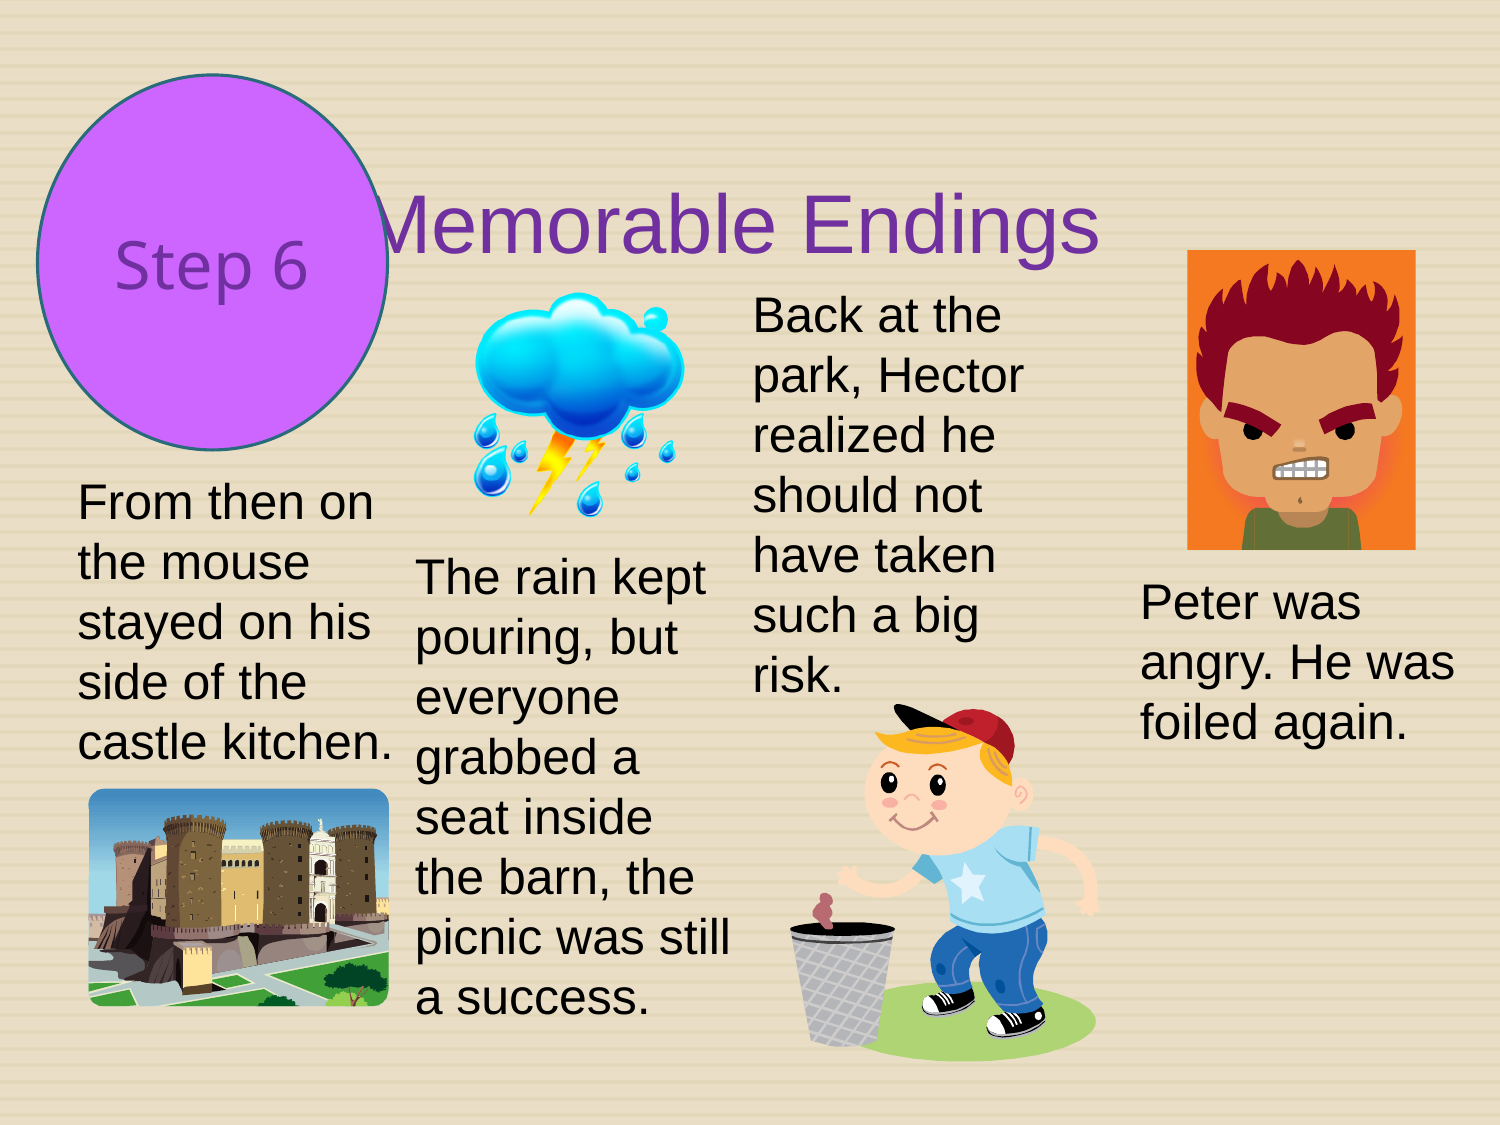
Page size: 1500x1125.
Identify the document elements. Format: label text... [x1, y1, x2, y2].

picture [437, 274, 713, 551]
text_box Back at the park, Hector realized he should not have taken such a big risk. [737, 274, 1088, 710]
picture [87, 787, 390, 1008]
text_box Peter was angry. He was foiled again. [1125, 562, 1475, 758]
text_box Step 6 [35, 73, 390, 452]
text_box The rain kept pouring, but everyone grabbed a seat inside the barn, the picnic was still a success. [399, 537, 750, 1033]
picture [1187, 249, 1416, 551]
text_box From then on the mouse stayed on his side of the castle kitchen. [62, 462, 413, 778]
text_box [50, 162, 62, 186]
picture [787, 703, 1101, 1062]
text_box Memorable Endings [363, 162, 1438, 278]
